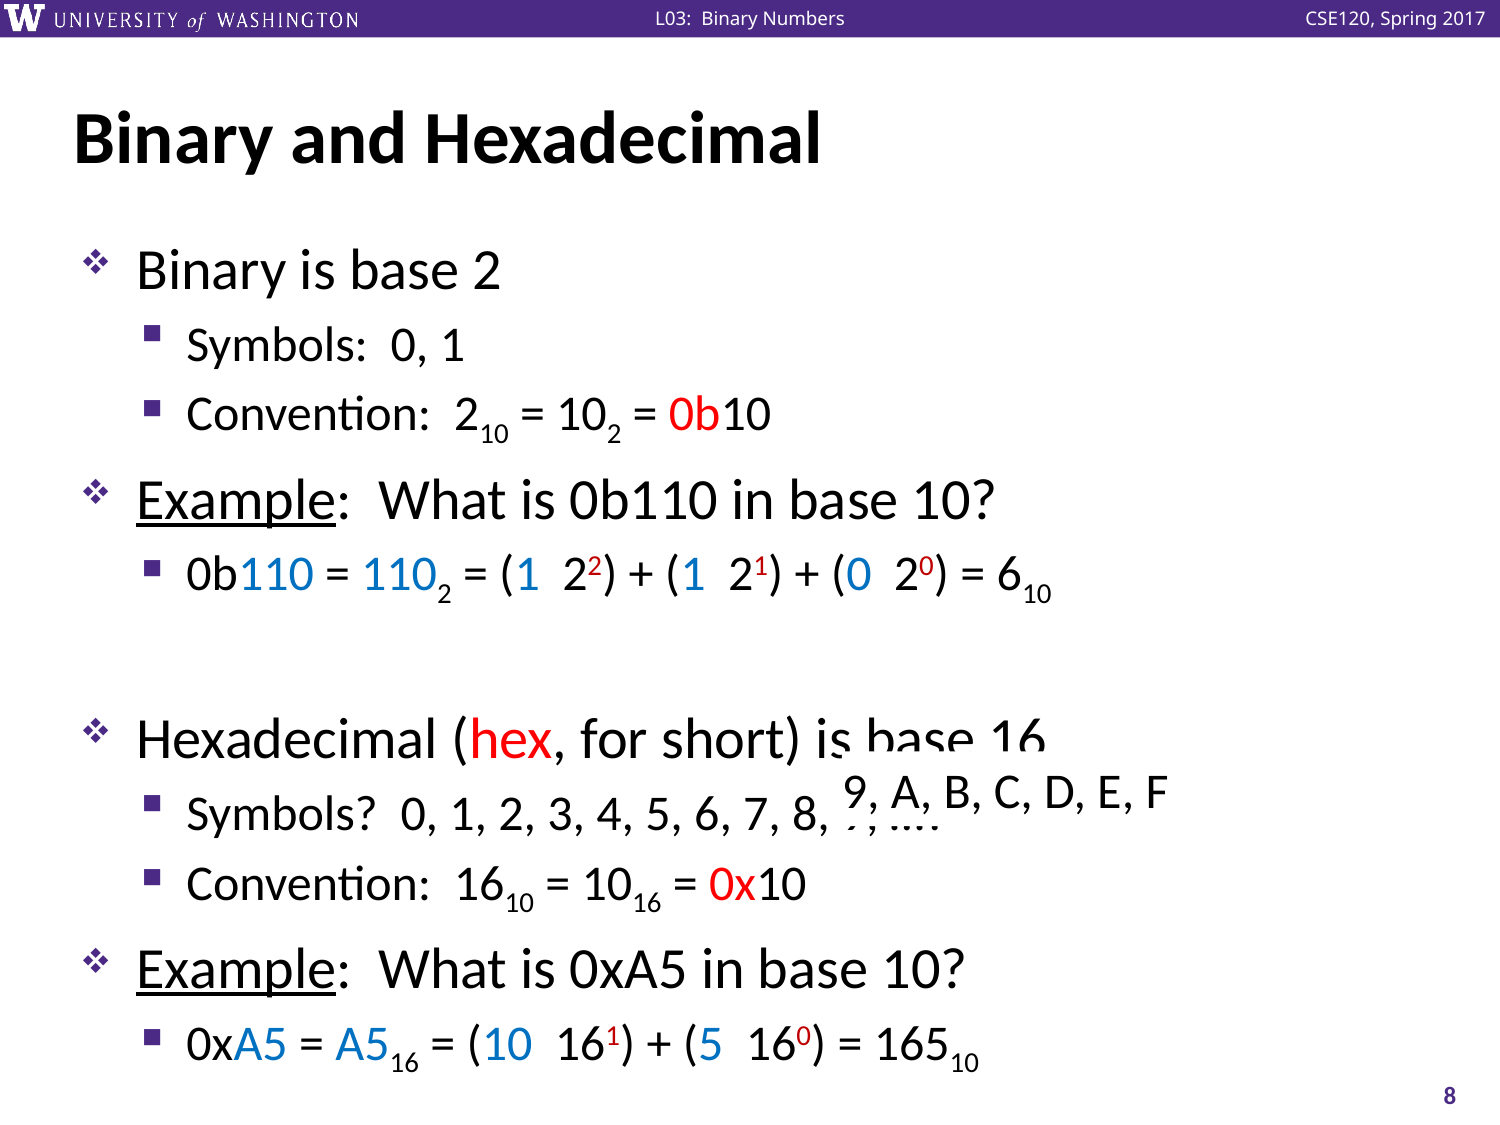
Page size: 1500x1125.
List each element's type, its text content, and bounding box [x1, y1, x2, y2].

text_box 9, A, B, C, D, E, F [841, 751, 1392, 827]
picture [4, 4, 358, 32]
title Binary and Hexadecimal [58, 71, 1438, 197]
slide_number 8 [1400, 1065, 1500, 1125]
